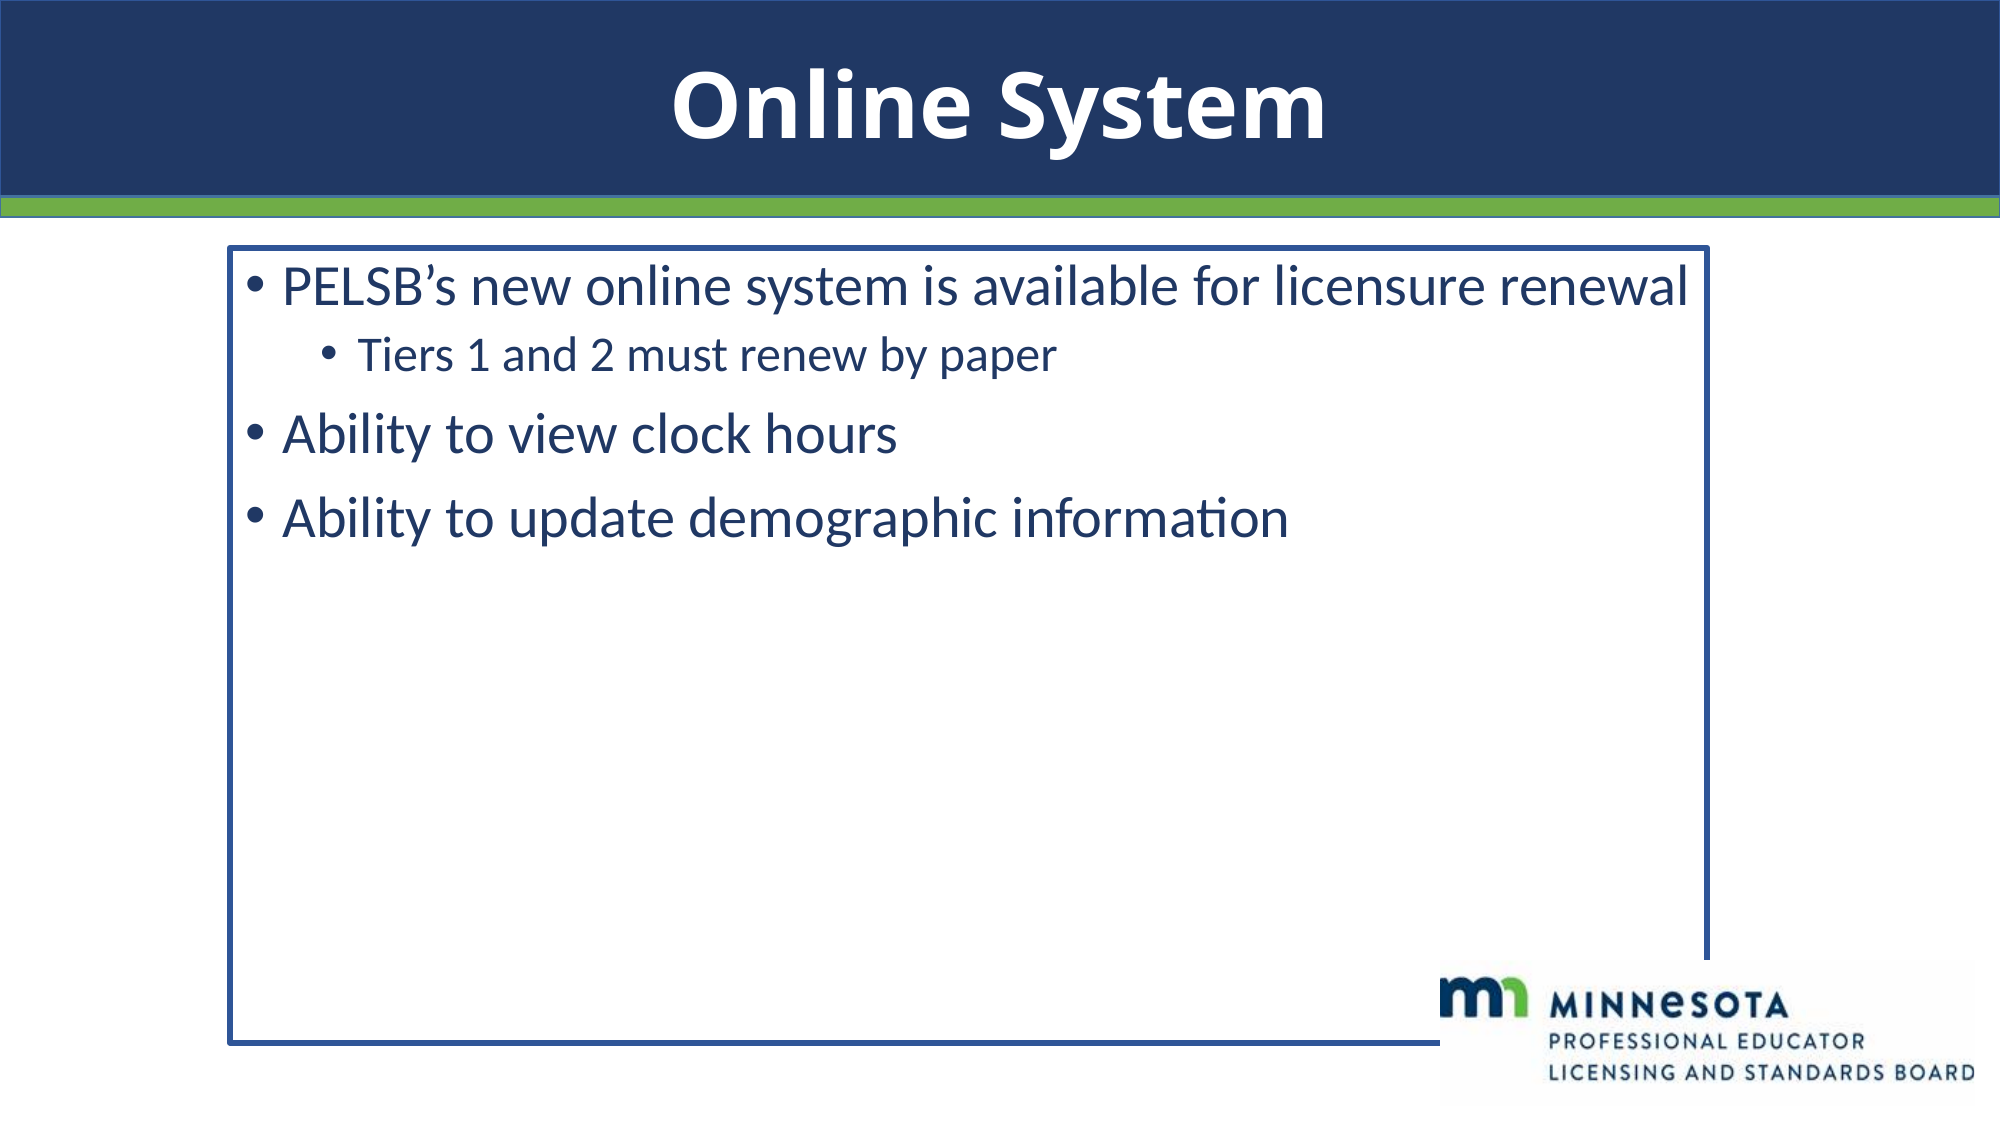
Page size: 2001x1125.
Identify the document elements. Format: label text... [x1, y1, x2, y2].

title Online System [0, 0, 2000, 195]
slide_number [137, 1042, 588, 1103]
picture [1439, 959, 1975, 1106]
footer [662, 1042, 1338, 1103]
list PELSB’s new online system is available for licensure renewal Tiers 1 and 2 must renew by paper Ability to view clock hours Ability to update demographic information [229, 247, 1708, 1043]
text_box [0, 195, 2000, 218]
